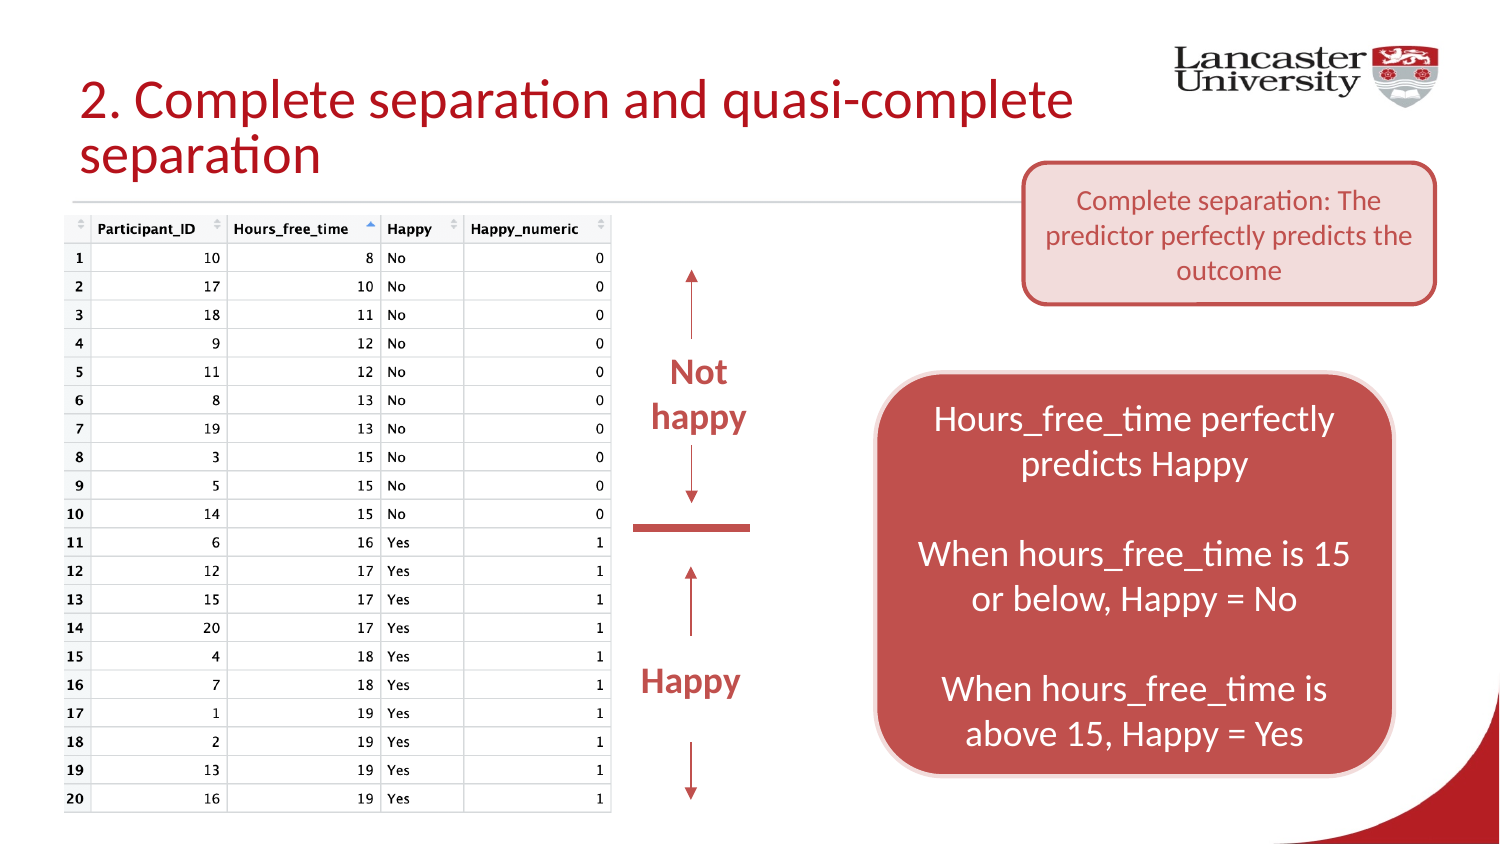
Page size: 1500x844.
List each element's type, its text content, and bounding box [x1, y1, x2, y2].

text_box Happy [631, 648, 779, 708]
text_box Complete separation: The predictor perfectly predicts the outcome [1021, 160, 1438, 307]
text_box Hours_free_time perfectly predicts Happy When hours_free_time is 15 or below, Happy = No When hours_free_time is above 15, Happy = Yes [873, 370, 1397, 779]
picture [0, 0, 1500, 844]
title 2. Complete separation and quasi-complete separation [64, 67, 1176, 210]
text_box Not happy [631, 339, 770, 445]
